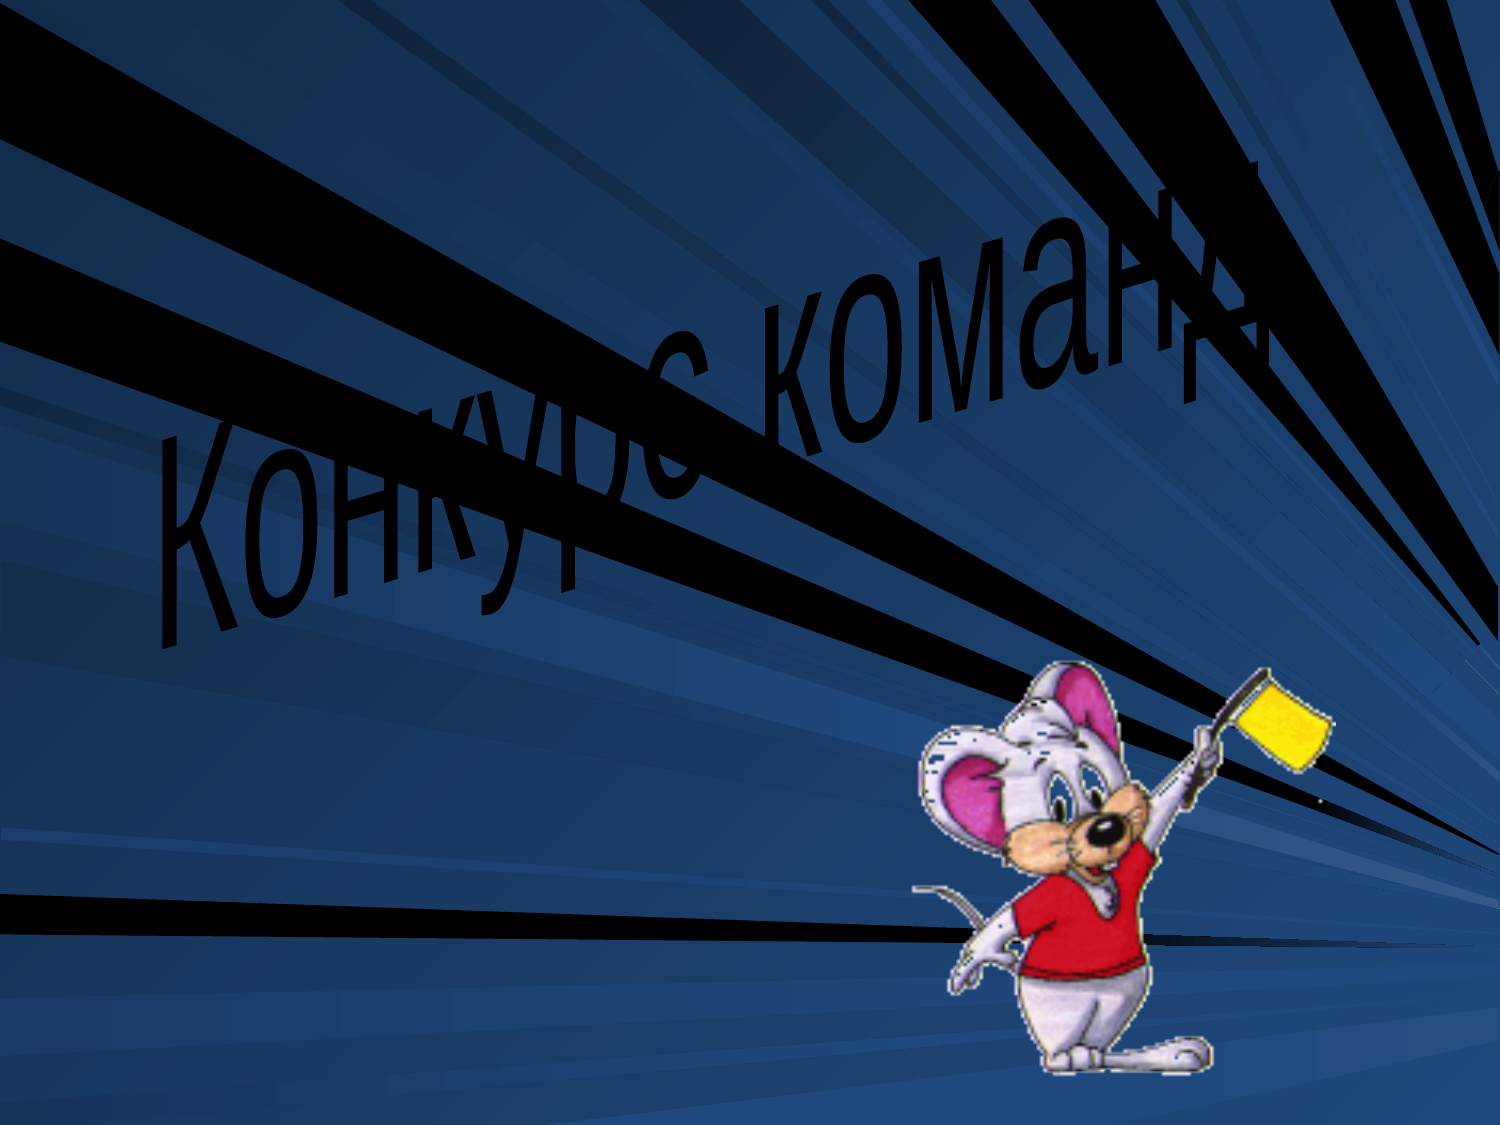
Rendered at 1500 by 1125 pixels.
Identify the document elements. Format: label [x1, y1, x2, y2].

picture [874, 637, 1336, 1086]
